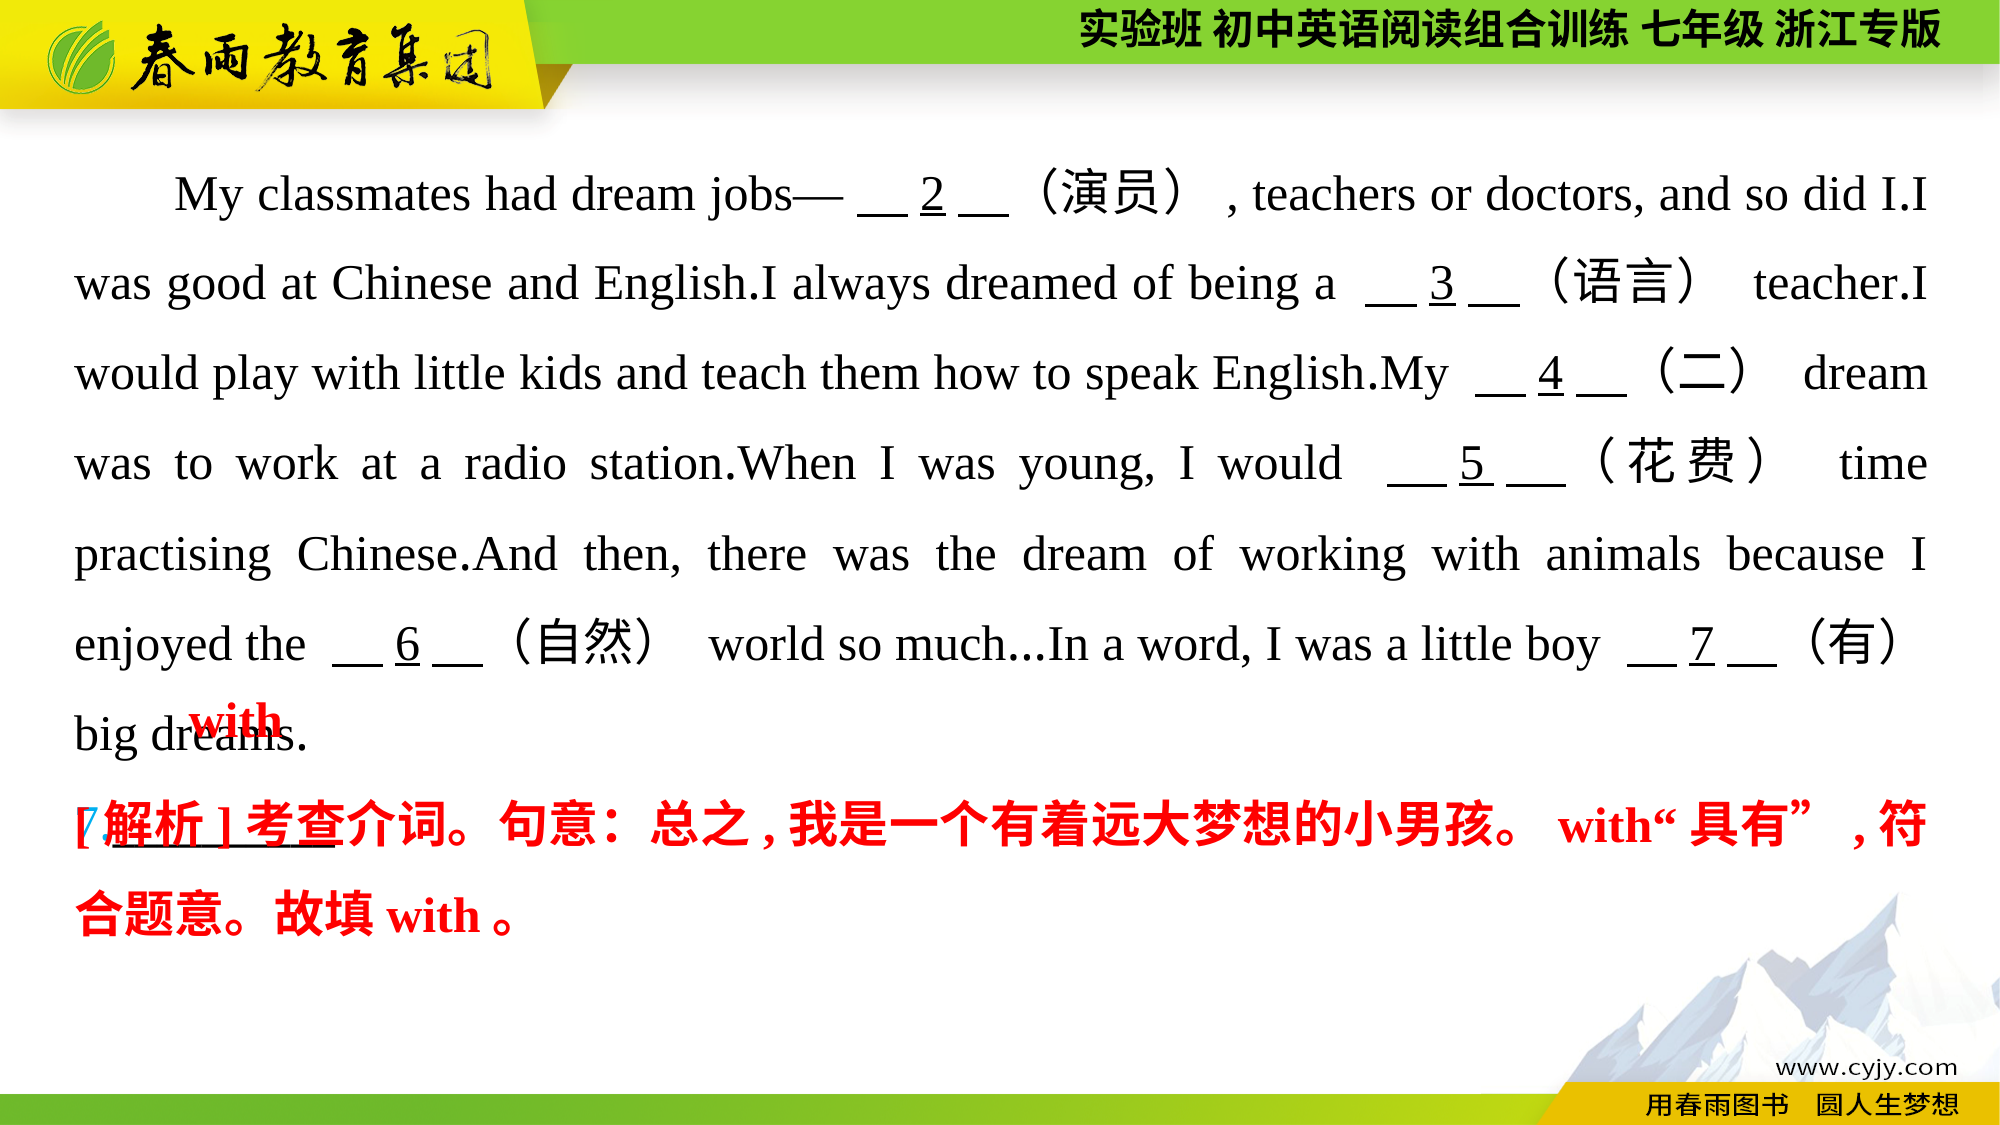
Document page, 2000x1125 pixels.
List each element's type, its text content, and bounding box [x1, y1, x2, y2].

list My classmates had dream jobs— 2 （演员）, teachers or doctors, and so did I.I was good at Chinese and English.I always dreamed of being a 3 （语言） teacher.I would play with little kids and teach them how to speak English.My 4 （二） dream was to work at a radio station.When I was young, I would 5 （花费） time practising Chinese.And then, there was the dream of working with animals because I enjoyed the 6 （自然） world so much...In a word, I was a little boy 7 （有） big dreams. 7.__________ [59, 122, 1944, 755]
picture [0, 0, 2000, 1125]
text_box [解析]考查介词。句意：总之,我是一个有着远大梦想的小男孩。with“具有”,符合题意。故填with。 [59, 755, 1944, 950]
text_box with [173, 680, 298, 755]
